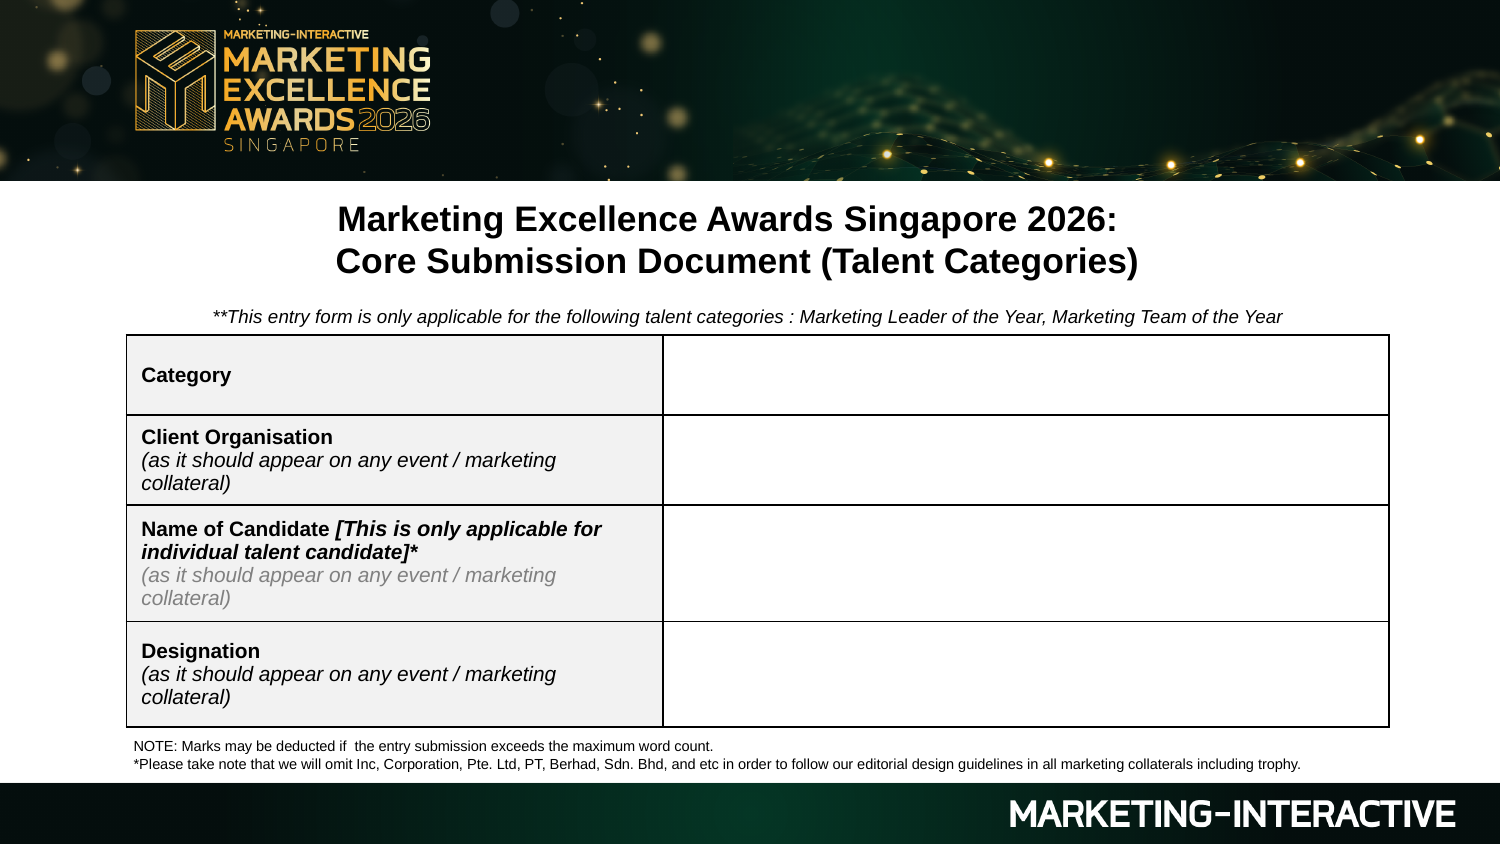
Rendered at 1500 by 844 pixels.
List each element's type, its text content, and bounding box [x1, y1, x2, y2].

table_cell [664, 622, 1388, 726]
table_header [664, 336, 1388, 414]
table_cell [664, 506, 1388, 621]
text_box **This entry form is only applicable for the following talent categories : Marketing Leader of the Year, Marketing Team of the Year [106, 296, 1394, 335]
table_header Category [127, 336, 662, 414]
picture [0, 0, 1500, 844]
table_cell Client Organisation (as it should appear on any event / marketing collateral) [127, 416, 662, 504]
table_cell [664, 416, 1388, 504]
table_cell Designation (as it should appear on any event / marketing collateral) [127, 622, 662, 726]
text_box Marketing Excellence Awards Singapore 2026: Core Submission Document (Talent Categories) [174, 188, 1300, 289]
text_box NOTE: Marks may be deducted if the entry submission exceeds the maximum word count. *Please take note that we will omit Inc, Corporation, Pte. Ltd, PT, Berhad, Sdn. Bhd, and etc in order to follow our editorial design guidelines in all marketing collaterals including trophy. [118, 729, 1382, 780]
table_cell Name of Candidate [This is only applicable for individual talent candidate]* (as it should appear on any event / marketing collateral) [127, 506, 662, 621]
